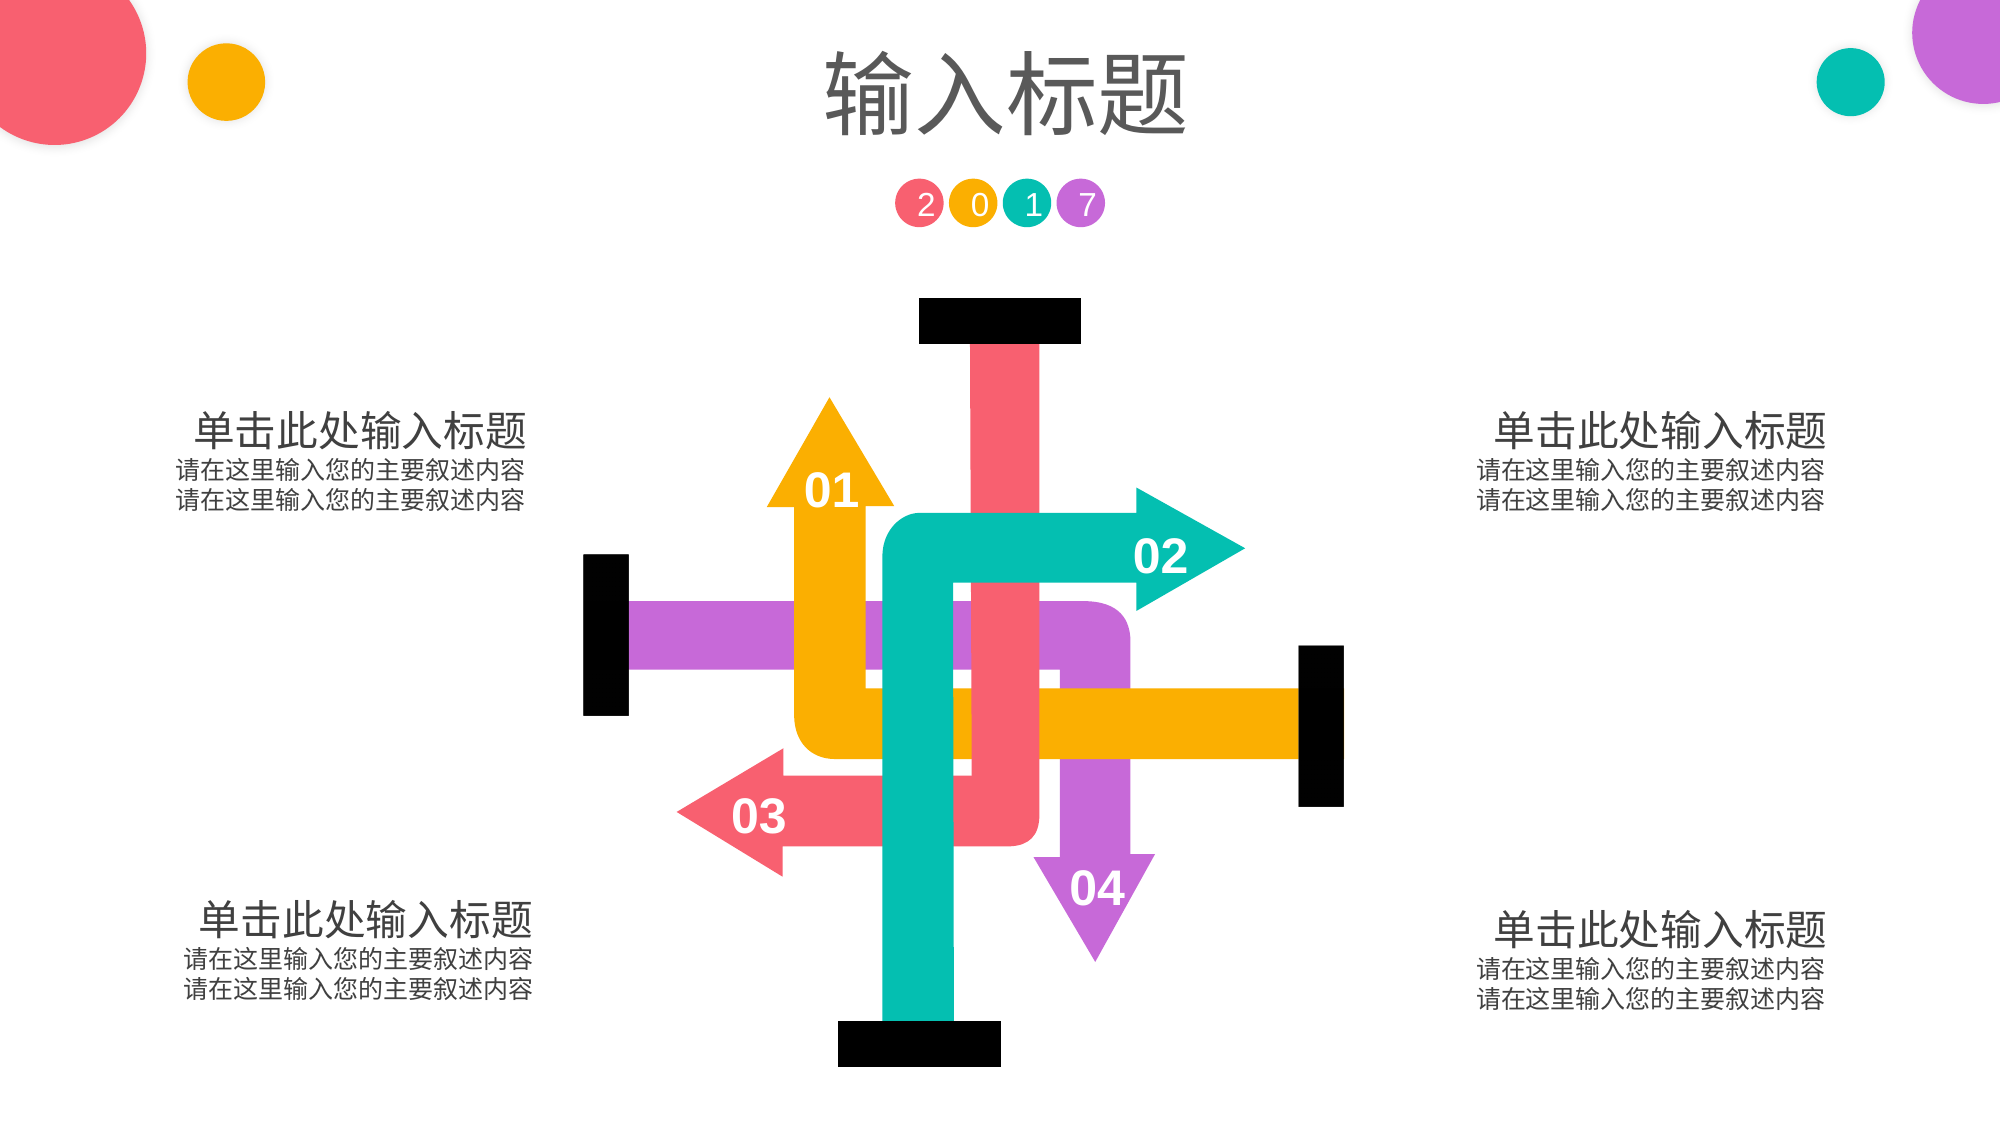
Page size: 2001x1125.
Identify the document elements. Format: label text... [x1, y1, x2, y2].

text_box 单击此处输入标题 请在这里输入您的主要叙述内容 请在这里输入您的主要叙述内容 [160, 397, 543, 602]
text_box 单击此处输入标题 请在这里输入您的主要叙述内容 请在这里输入您的主要叙述内容 [1461, 397, 1843, 602]
text_box 单击此处输入标题 请在这里输入您的主要叙述内容 请在这里输入您的主要叙述内容 [168, 886, 549, 1102]
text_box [583, 298, 1345, 1067]
text_box [186, 42, 267, 122]
text_box 输入标题 [807, 29, 1205, 155]
text_box 单击此处输入标题 请在这里输入您的主要叙述内容 请在这里输入您的主要叙述内容 [1461, 896, 1843, 1102]
text_box [0, 0, 148, 147]
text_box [895, 178, 1105, 228]
text_box [1815, 47, 1886, 118]
text_box [1911, 0, 2000, 105]
